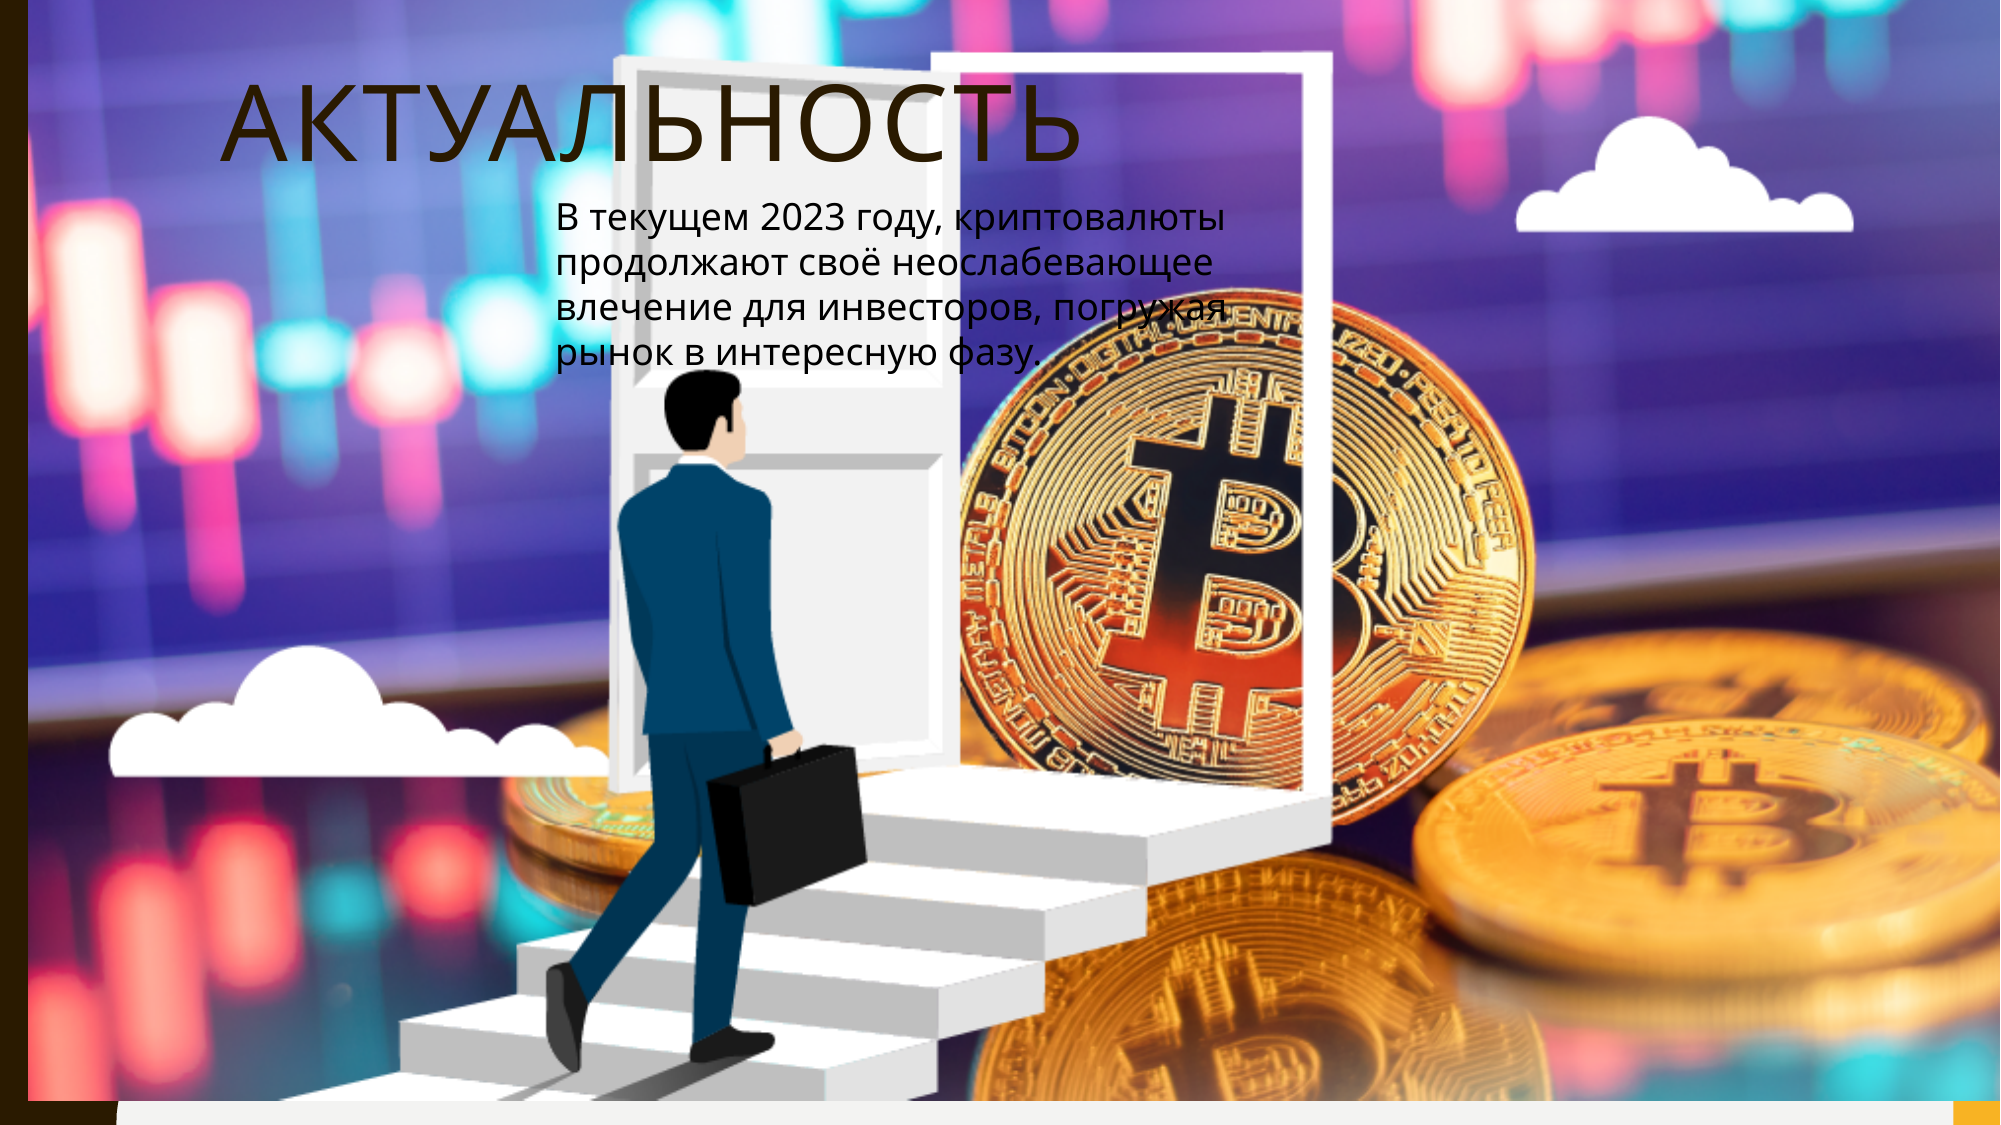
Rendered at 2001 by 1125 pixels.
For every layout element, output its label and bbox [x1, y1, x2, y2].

list [28, 0, 2000, 1101]
